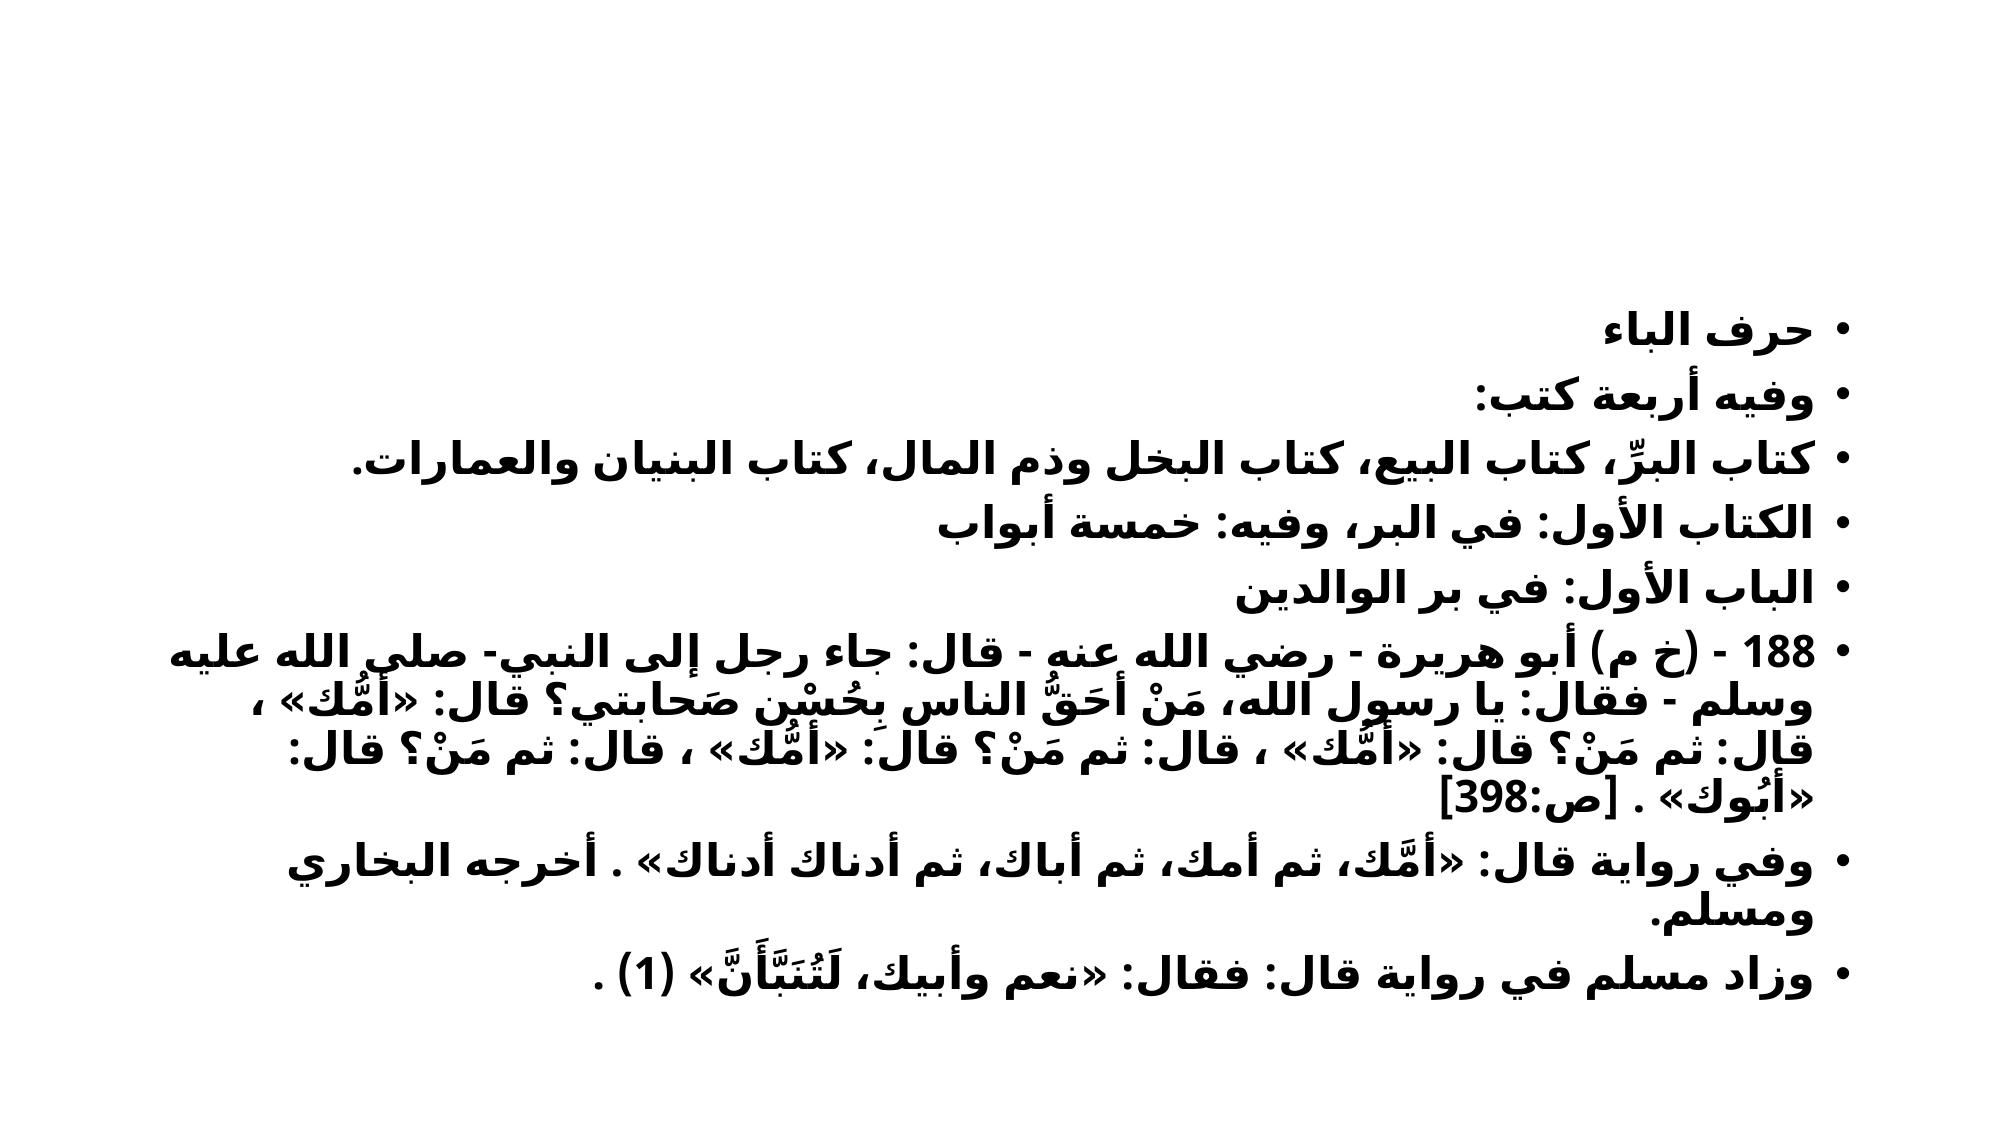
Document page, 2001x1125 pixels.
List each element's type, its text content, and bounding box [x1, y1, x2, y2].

list حرف الباء وفيه أربعة كتب: كتاب البرِّ، كتاب البيع، كتاب البخل وذم المال، كتاب البنيان والعمارات. الكتاب الأول: في البر، وفيه: خمسة أبواب الباب الأول: في بر الوالدين 188 - (خ م) أبو هريرة - رضي الله عنه - قال: جاء رجل إلى النبي- صلى الله عليه وسلم - فقال: يا رسول الله، مَنْ أحَقُّ الناس بِحُسْن صَحابتي؟ قال: «أمُّك» ، قال: ثم مَنْ؟ قال: «أمُّك» ، قال: ثم مَنْ؟ قال: «أمُّك» ، قال: ثم مَنْ؟ قال: «أبُوك» . [ص:398] وفي رواية قال: «أمَّك، ثم أمك، ثم أباك، ثم أدناك أدناك» . أخرجه البخاري ومسلم. وزاد مسلم في رواية قال: فقال: «نعم وأبيك، لَتُنَبَّأَنَّ» (1) . [137, 299, 1863, 1014]
